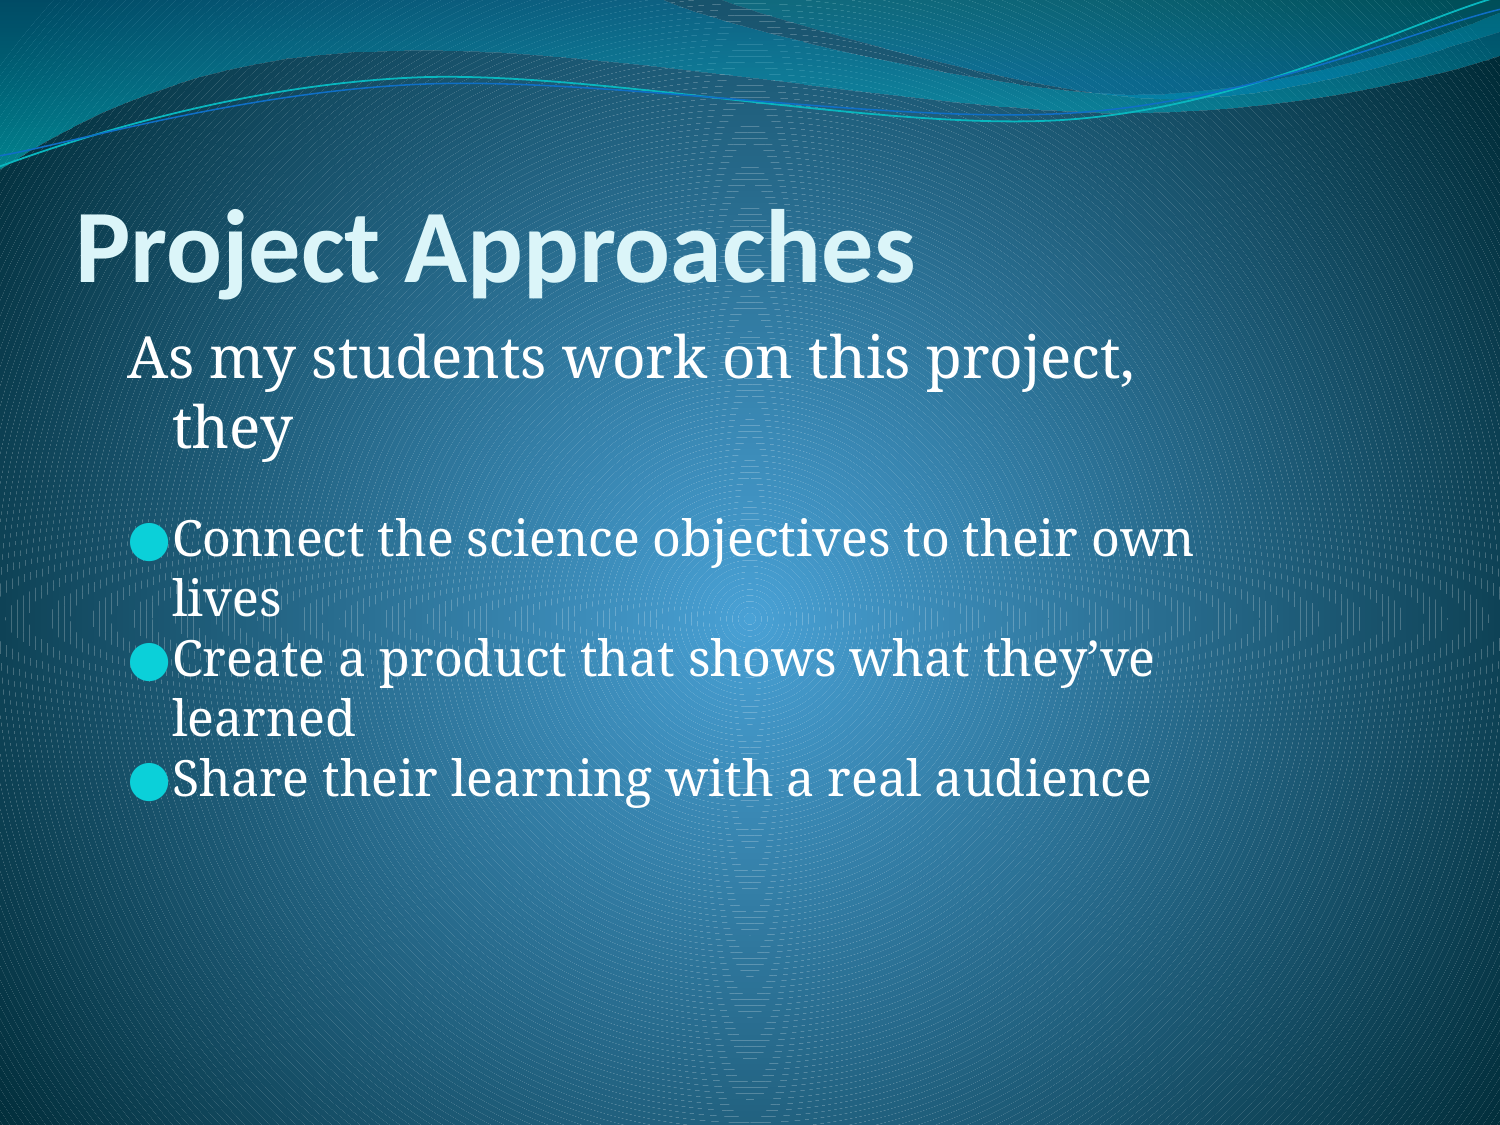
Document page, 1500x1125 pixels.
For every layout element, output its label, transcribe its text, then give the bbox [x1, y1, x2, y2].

title Project Approaches [75, 115, 1425, 303]
list As my students work on this project, they Connect the science objectives to their own lives Create a product that shows what they’ve learned Share their learning with a real audience [112, 312, 1275, 925]
